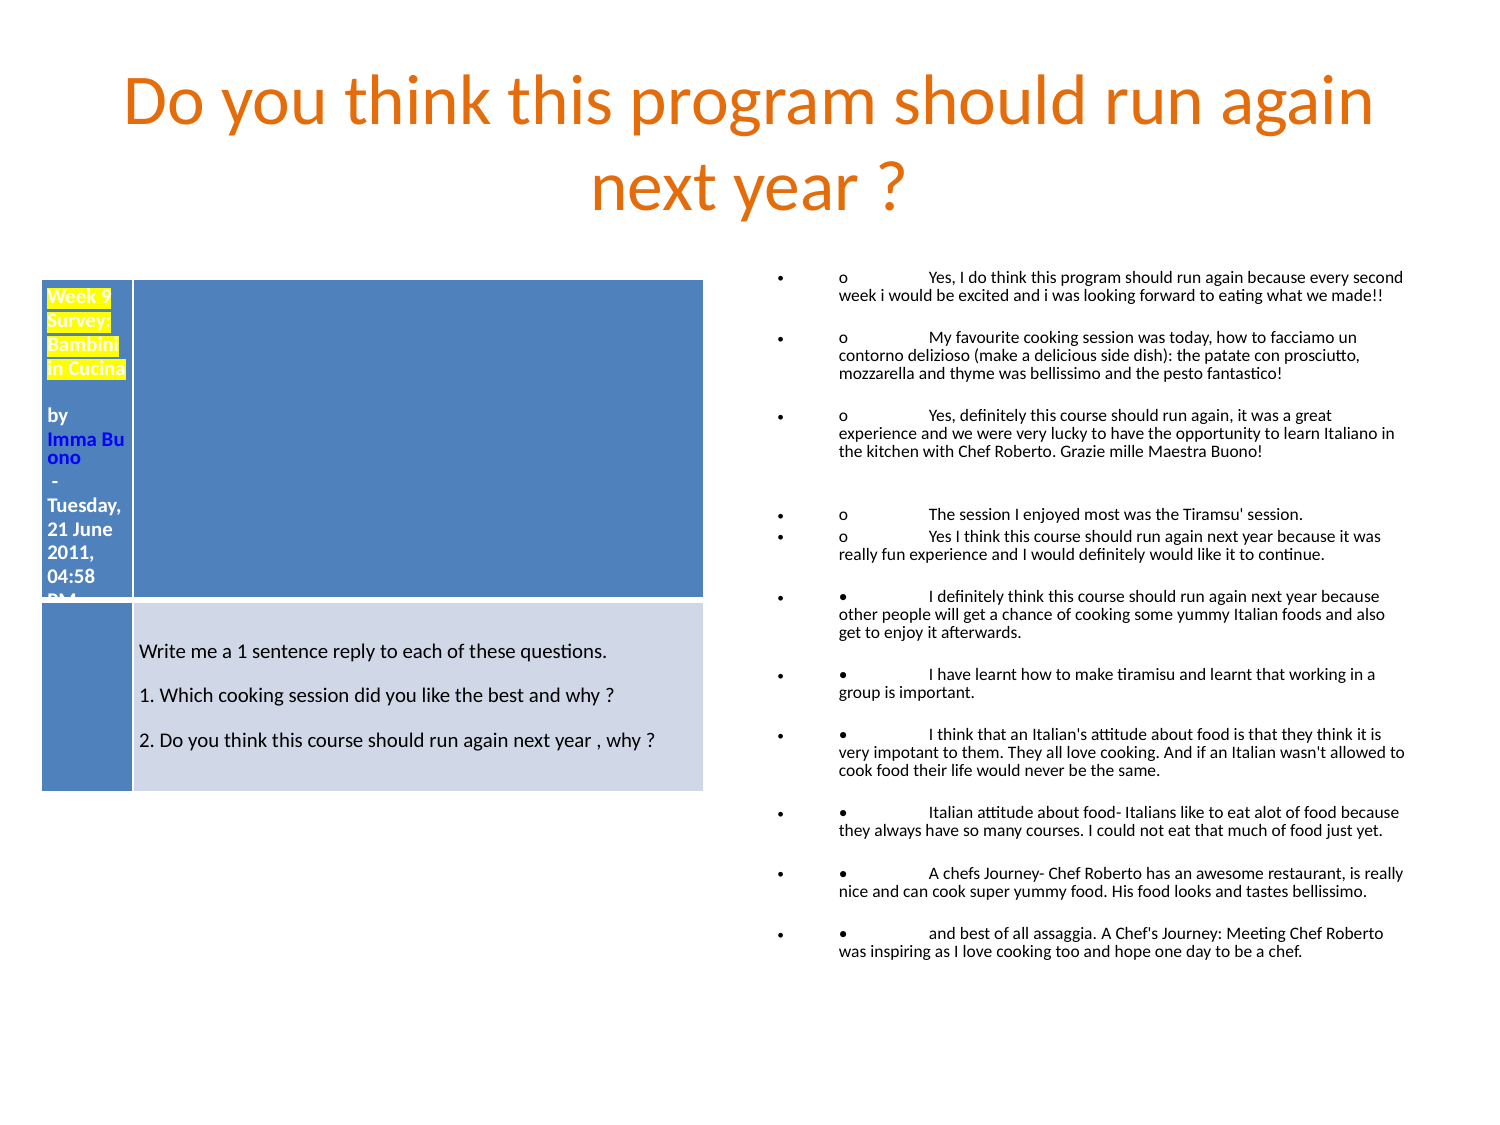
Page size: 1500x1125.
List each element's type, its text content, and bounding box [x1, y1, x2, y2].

table_cell [42, 603, 132, 791]
table_header Week 9 Survey: Bambini in Cucina by Imma Buono - Tuesday, 21 June 2011, 04:58 PM [42, 280, 132, 597]
title Do you think this program should run again next year ? [75, 45, 1425, 233]
table_cell Write me a 1 sentence reply to each of these questions. 1. Which cooking session did you like the best and why ? 2. Do you think this course should run again next year , why ? [134, 603, 703, 791]
table_header [134, 280, 703, 597]
list o Yes, I do think this program should run again because every second week i would be excited and i was looking forward to eating what we made!! o My favourite cooking session was today, how to facciamo un contorno delizioso (make a delicious side dish): the patate con prosciutto, mozzarella and thyme was bellissimo and the pesto fantastico! o Yes, definitely this course should run again, it was a great experience and we were very lucky to have the opportunity to learn Italiano in the kitchen with Chef Roberto. Grazie mille Maestra Buono! o The session I enjoyed most was the Tiramsu' session. o Yes I think this course should run again next year because it was really fun experience and I would definitely would like it to continue. • I definitely think this course should run again next year because other people will get a chance of cooking some yummy Italian foods and also get to enjoy it afterwards. • I have learnt how to make tiramisu and learnt that working in a group is important. • I think that an Italian's attitude about food is that they think it is very impotant to them. They all love cooking. And if an Italian wasn't allowed to cook food their life would never be the same. • Italian attitude about food- Italians like to eat alot of food because they always have so many courses. I could not eat that much of food just yet. • A chefs Journey- Chef Roberto has an awesome restaurant, is really nice and can cook super yummy food. His food looks and tastes bellissimo. • and best of all assaggia. A Chef's Journey: Meeting Chef Roberto was inspiring as I love cooking too and hope one day to be a chef. [762, 262, 1425, 1005]
